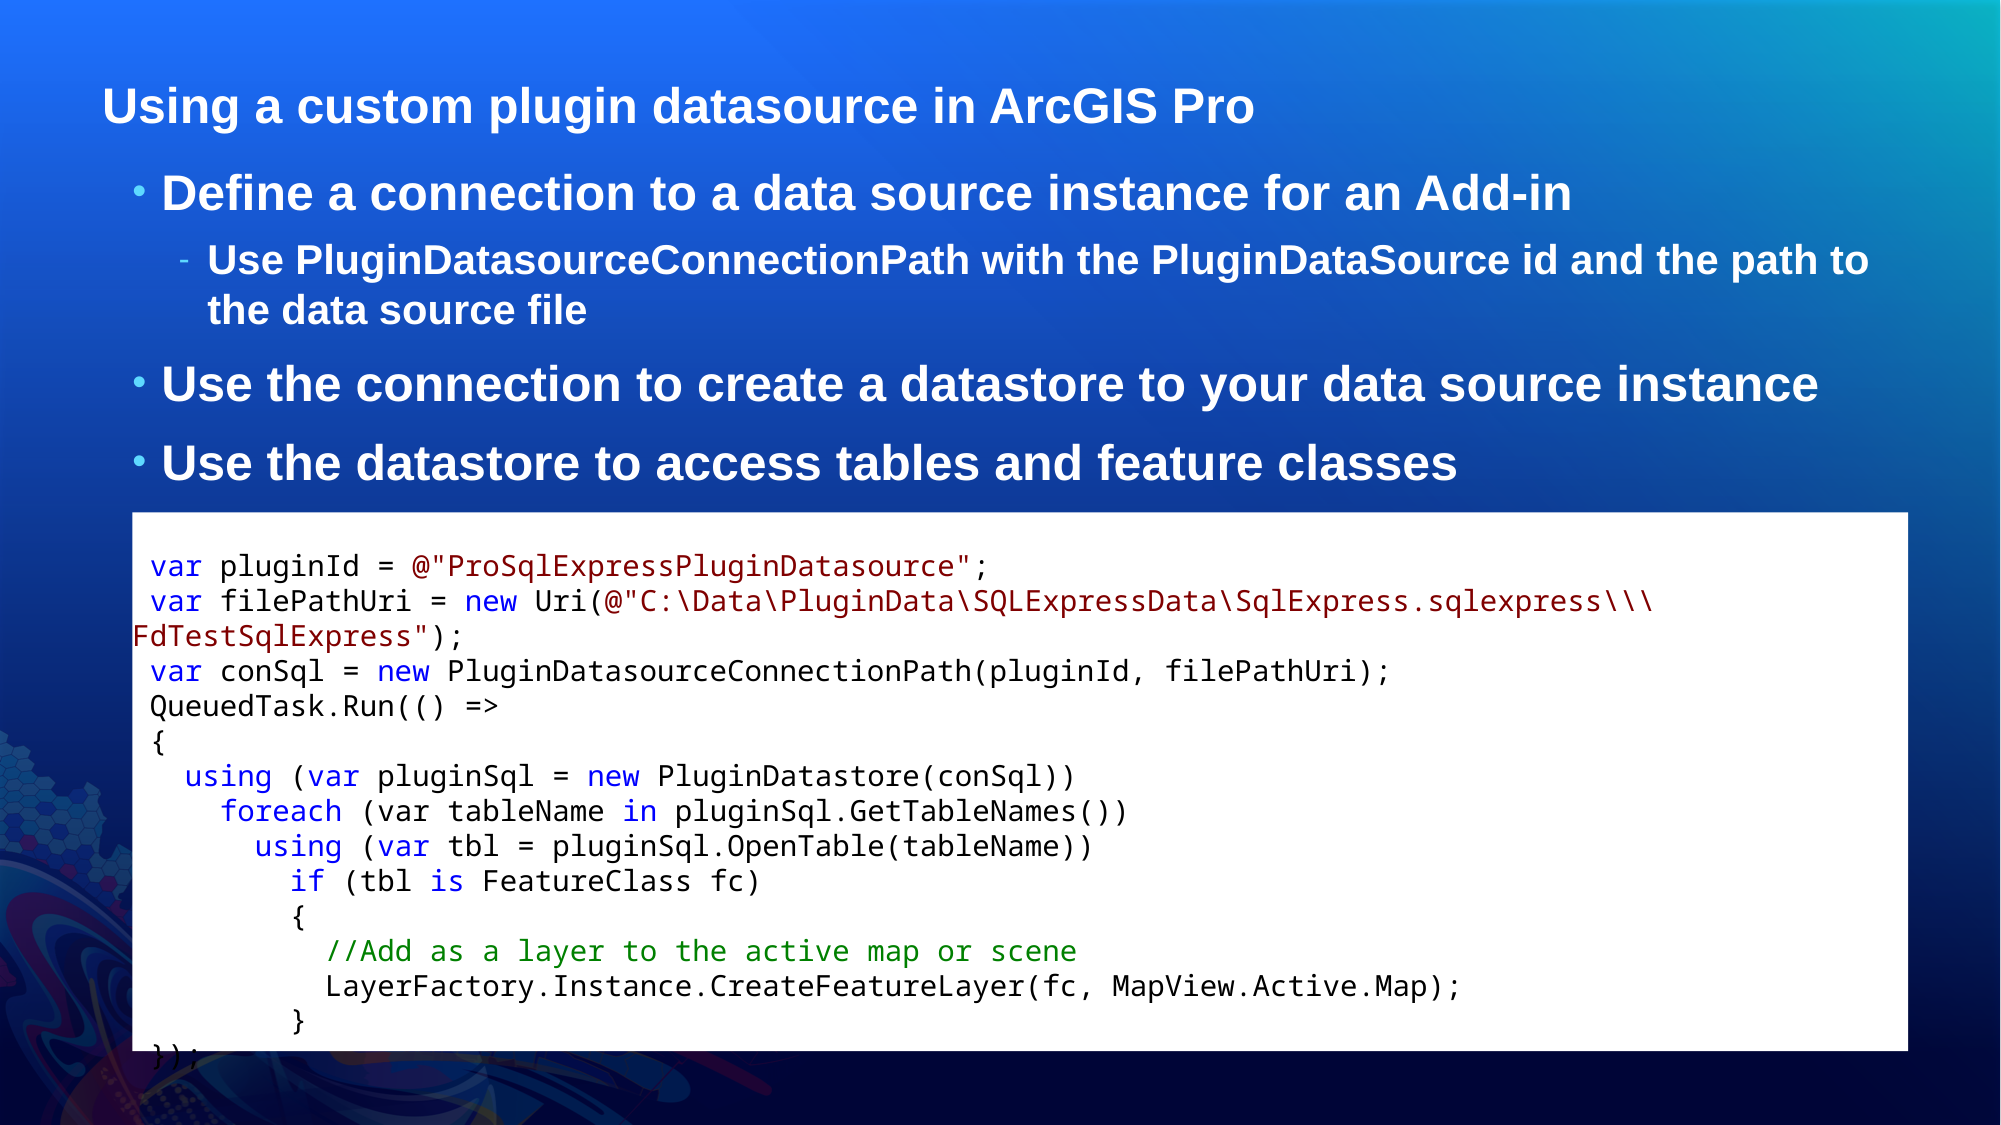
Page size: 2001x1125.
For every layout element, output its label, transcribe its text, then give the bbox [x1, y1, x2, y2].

text_box var pluginId = @"ProSqlExpressPluginDatasource"; var filePathUri = new Uri(@"C:\Data\PluginData\SQLExpressData\SqlExpress.sqlexpress\\\FdTestSqlExpress"); var conSql = new PluginDatasourceConnectionPath(pluginId, filePathUri); QueuedTask.Run(() => { using (var pluginSql = new PluginDatastore(conSql)) foreach (var tableName in pluginSql.GetTableNames()) using (var tbl = pluginSql.OpenTable(tableName)) if (tbl is FeatureClass fc) { //Add as a layer to the active map or scene LayerFactory.Instance.CreateFeatureLayer(fc, MapView.Active.Map); } }); [132, 512, 1909, 1052]
title Using a custom plugin datasource in ArcGIS Pro [101, 73, 1878, 135]
list Define a connection to a data source instance for an Add-in Use PluginDatasourceConnectionPath with the PluginDataSource id and the path to the data source file Use the connection to create a datastore to your data source instance Use the datastore to access tables and feature classes [132, 160, 1909, 512]
